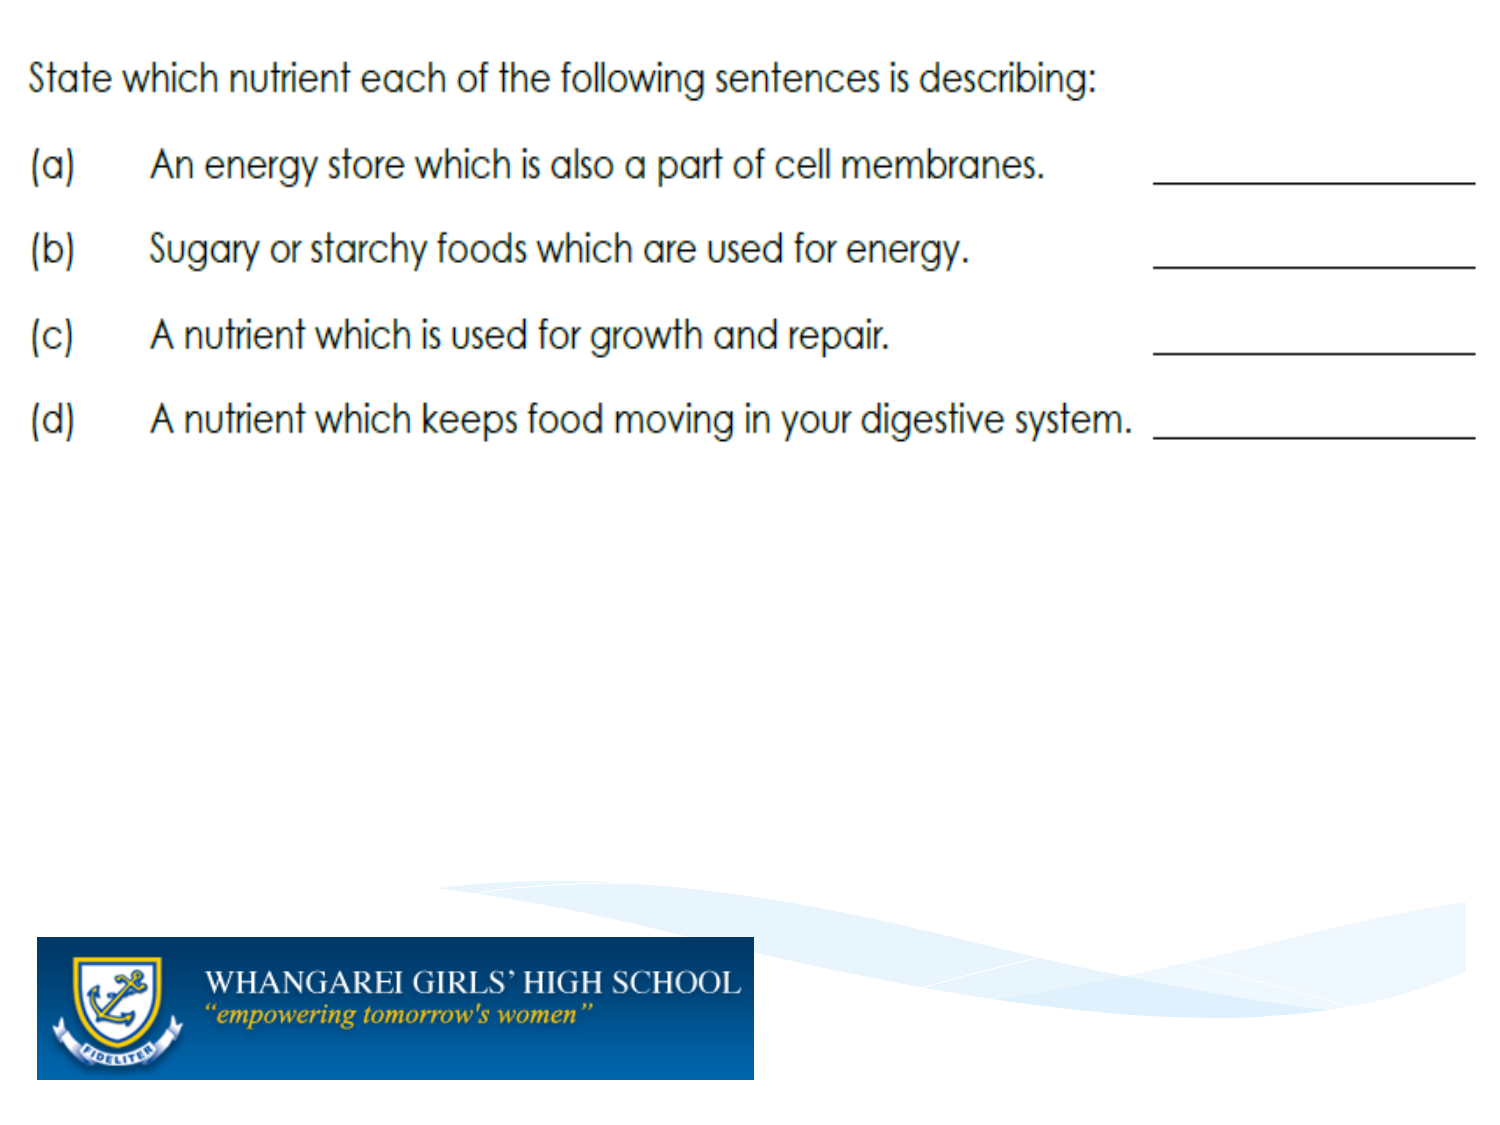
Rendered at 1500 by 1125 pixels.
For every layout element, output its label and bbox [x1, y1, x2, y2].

picture [37, 937, 754, 1080]
picture [0, 12, 1500, 479]
